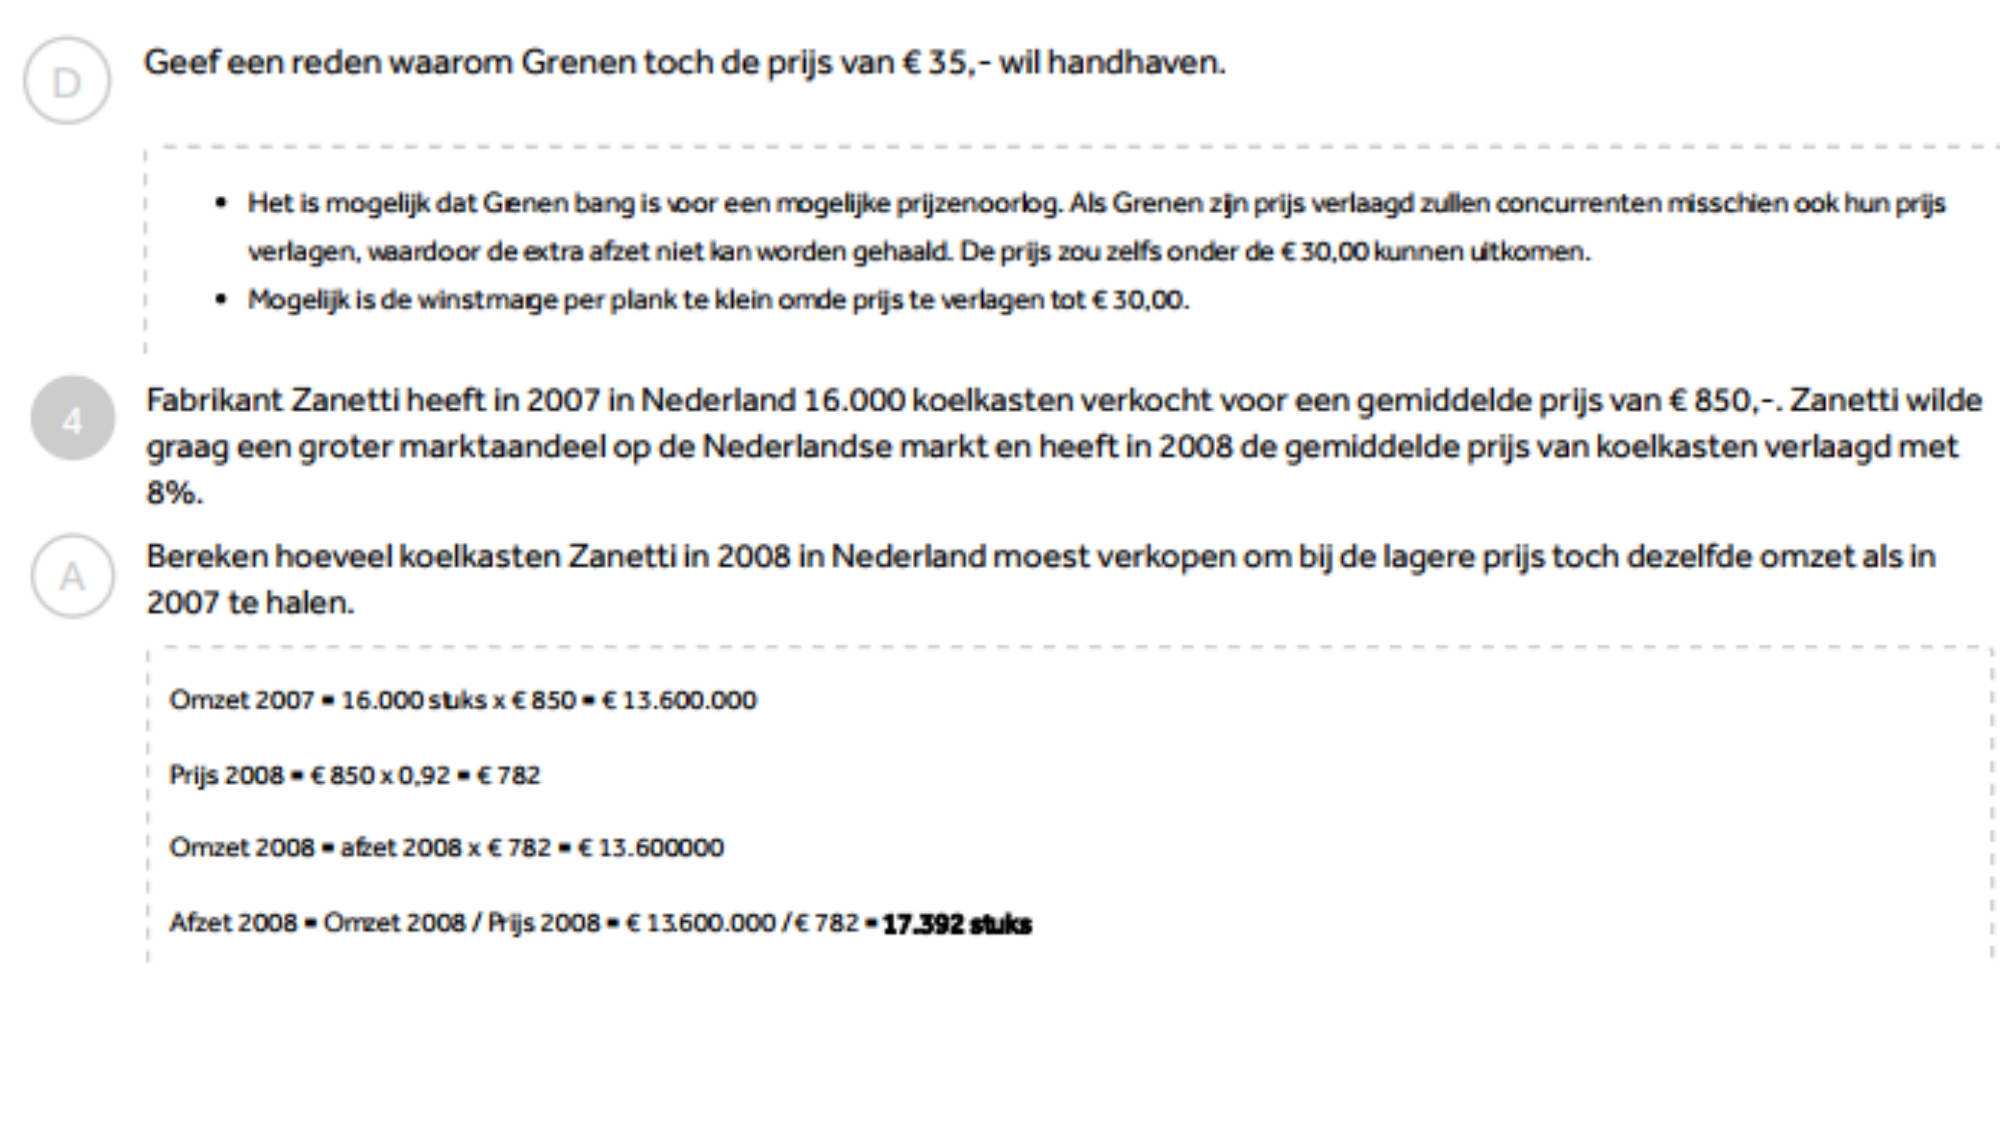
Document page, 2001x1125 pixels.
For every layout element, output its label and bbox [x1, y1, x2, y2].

picture [0, 8, 2000, 970]
